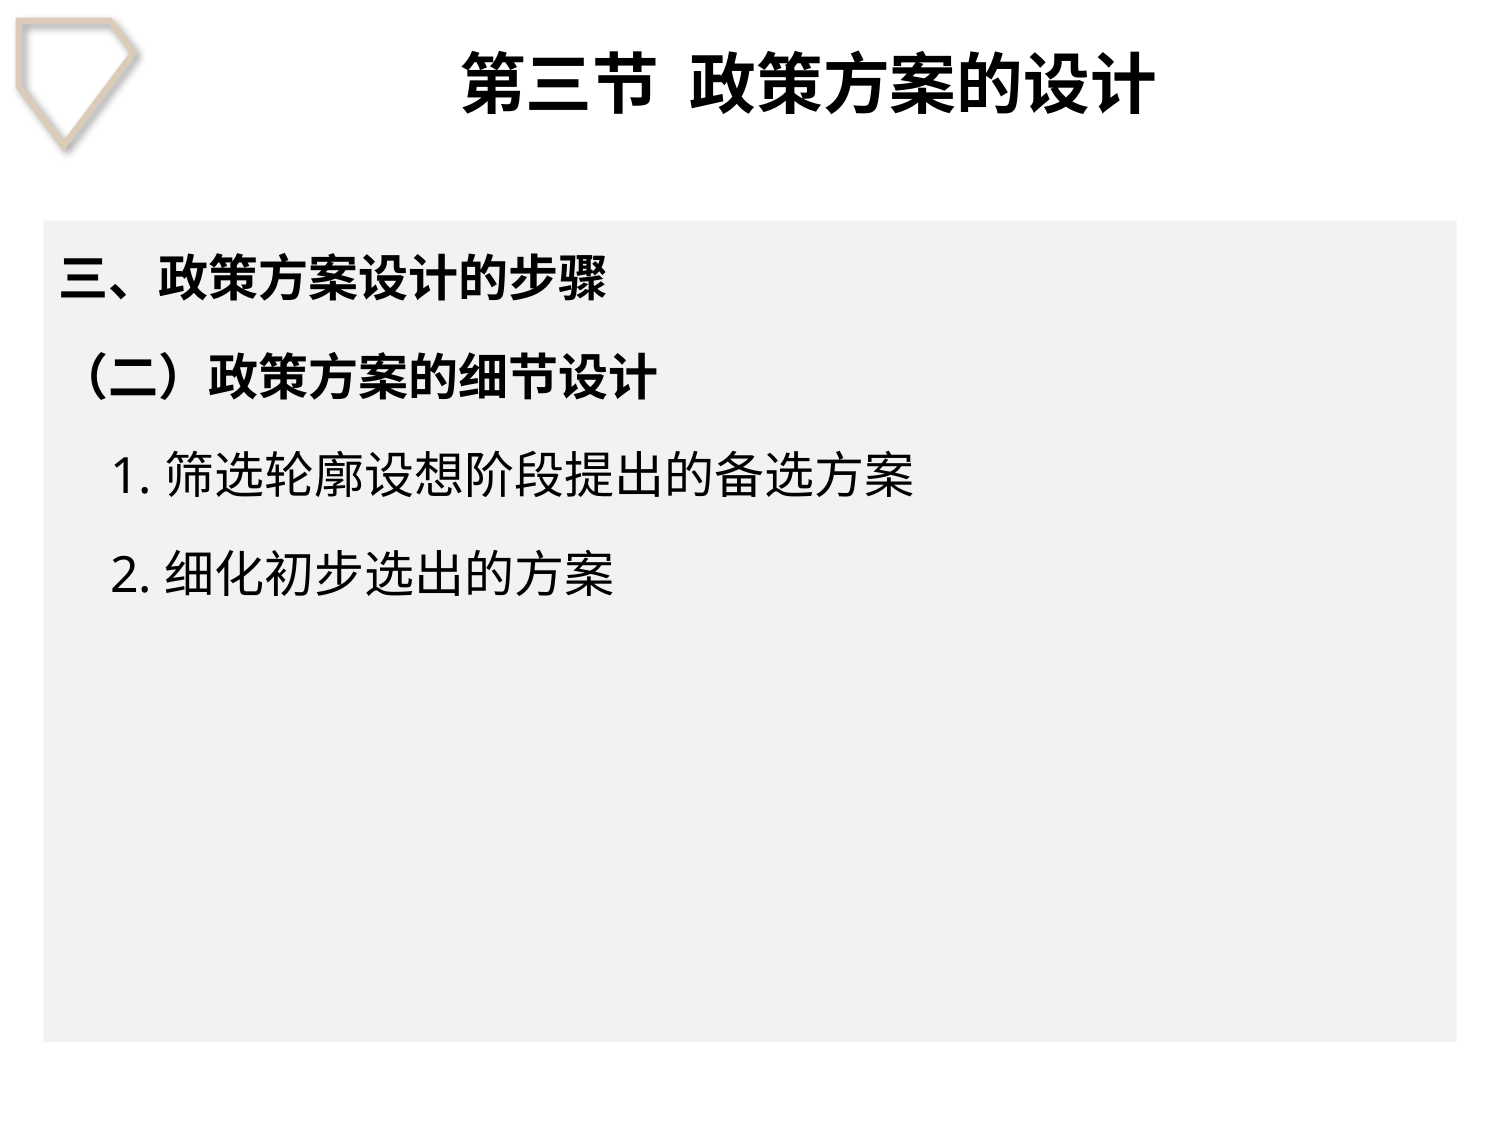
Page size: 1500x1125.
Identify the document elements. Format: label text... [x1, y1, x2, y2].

list 三、政策方案设计的步骤 （二）政策方案的细节设计 1.筛选轮廓设想阶段提出的备选方案 2.细化初步选出的方案 [43, 220, 1457, 1043]
title 第三节 政策方案的设计 [159, 16, 1457, 157]
